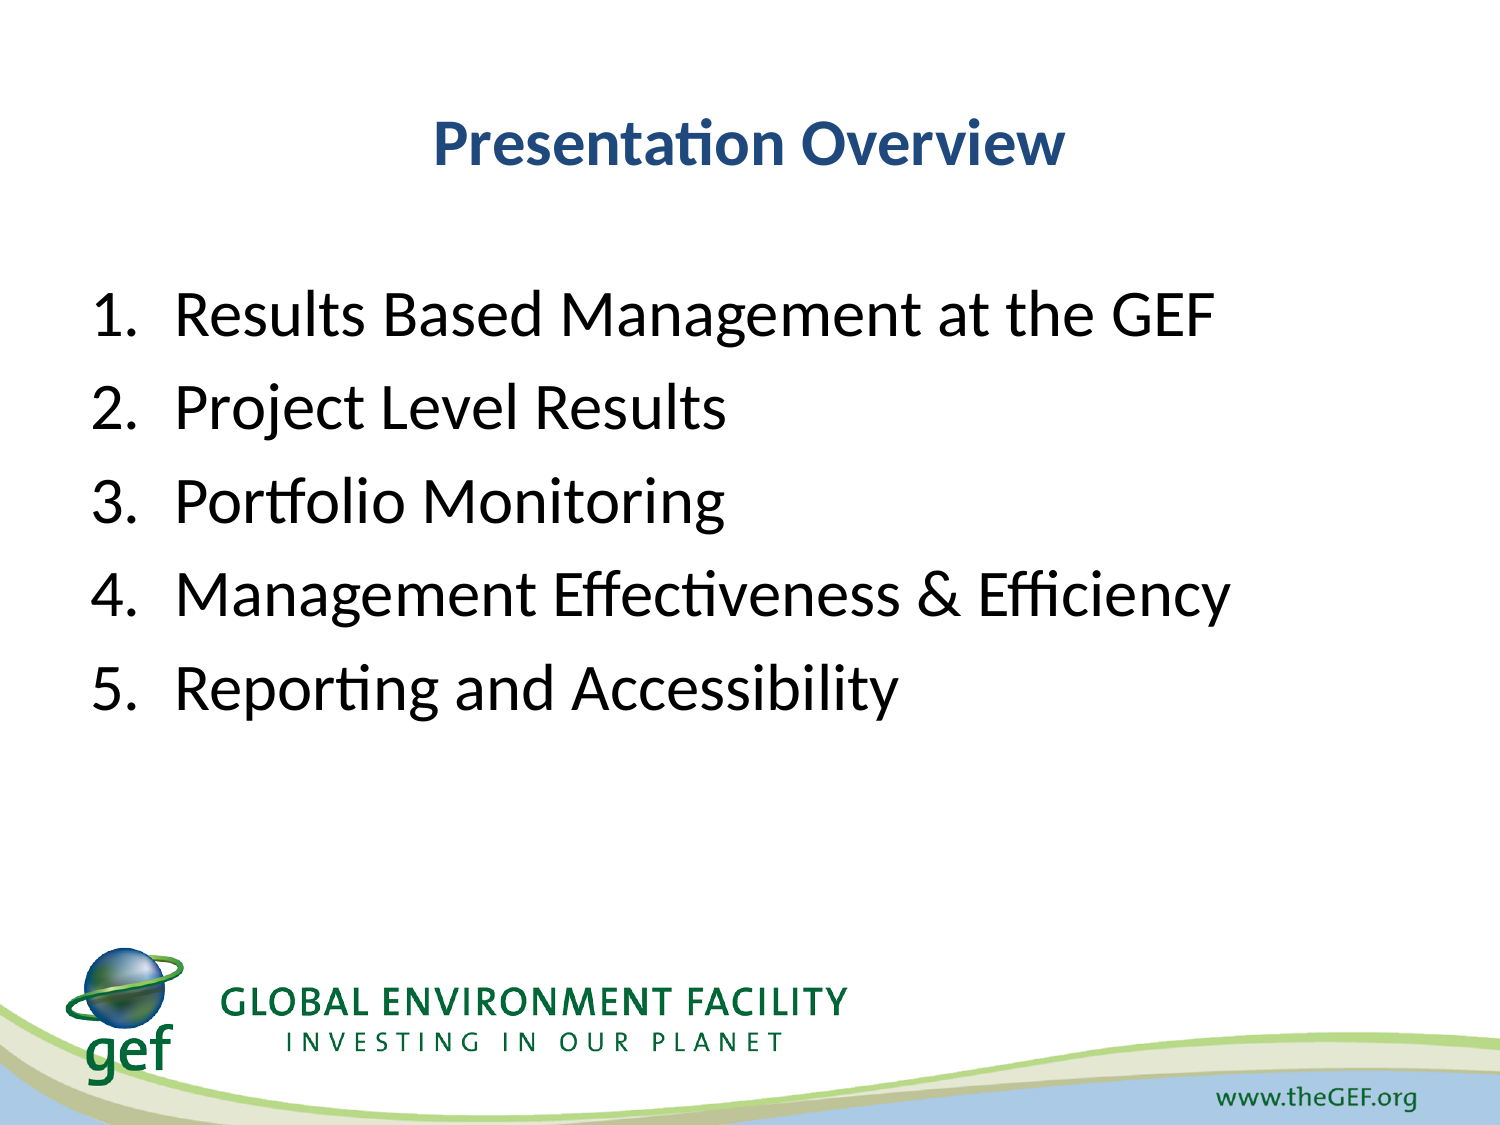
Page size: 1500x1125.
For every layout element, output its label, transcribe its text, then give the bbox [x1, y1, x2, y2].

list Results Based Management at the GEF Project Level Results Portfolio Monitoring Management Effectiveness & Efficiency Reporting and Accessibility [74, 262, 1426, 1006]
title Presentation Overview [74, 44, 1426, 233]
picture [0, 920, 1500, 1125]
